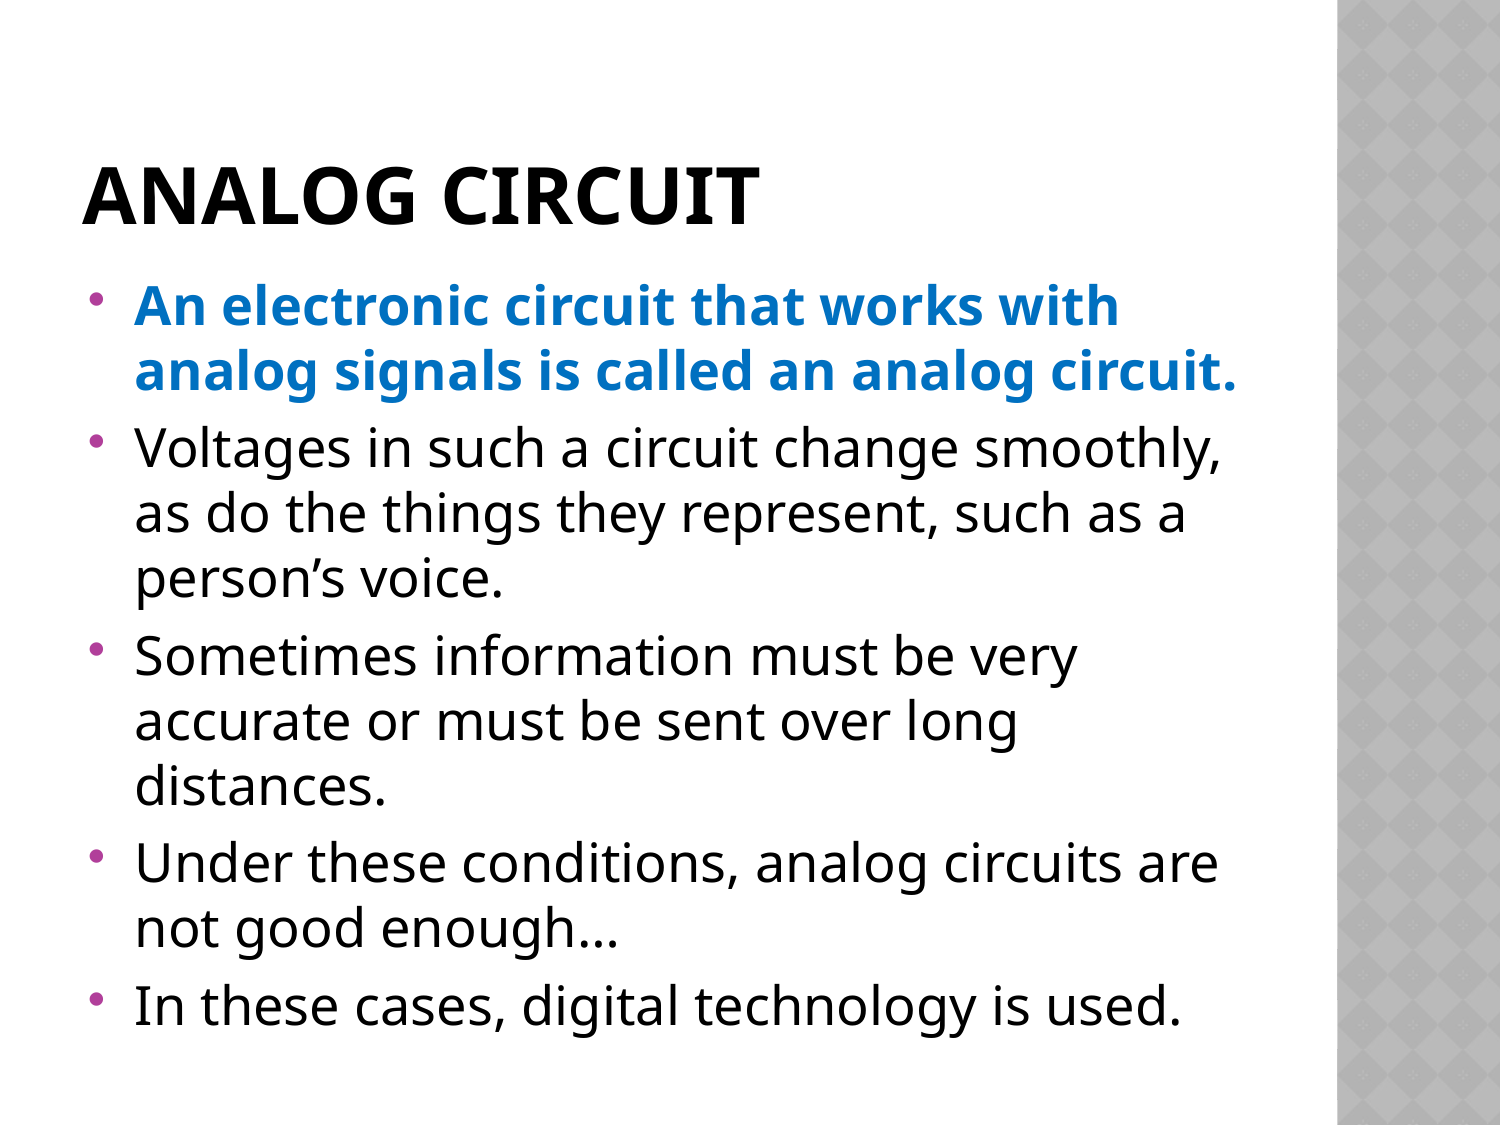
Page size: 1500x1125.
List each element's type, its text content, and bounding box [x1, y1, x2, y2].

title Analog circuit [75, 52, 1263, 240]
list An electronic circuit that works with analog signals is called an analog circuit. Voltages in such a circuit change smoothly, as do the things they represent, such as a person’s voice. Sometimes information must be very accurate or must be sent over long distances. Under these conditions, analog circuits are not good enough… In these cases, digital technology is used. [75, 264, 1263, 1059]
